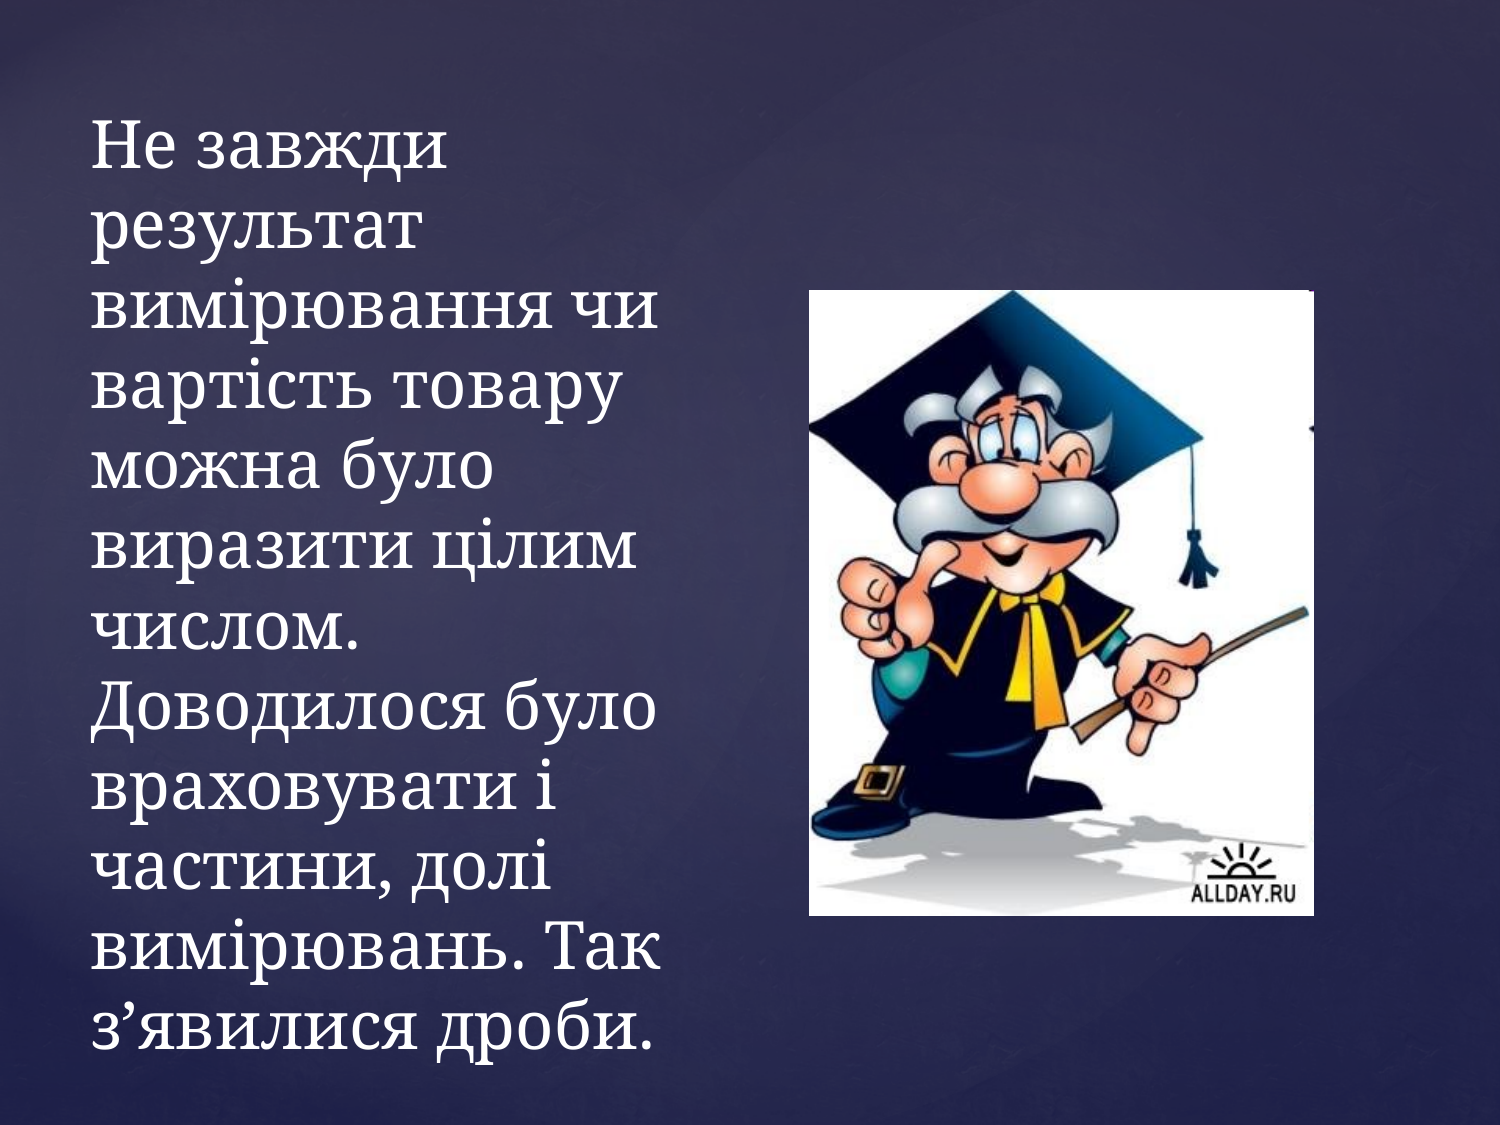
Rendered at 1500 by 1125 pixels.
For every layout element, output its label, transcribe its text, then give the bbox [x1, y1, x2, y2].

title Не завжди результат вимірювання чи вартість товару можна було виразити цілим числом. Доводилося було враховувати і частини, долі вимірювань. Так з’явилися дроби. [75, 45, 1425, 1071]
picture [808, 290, 1315, 917]
